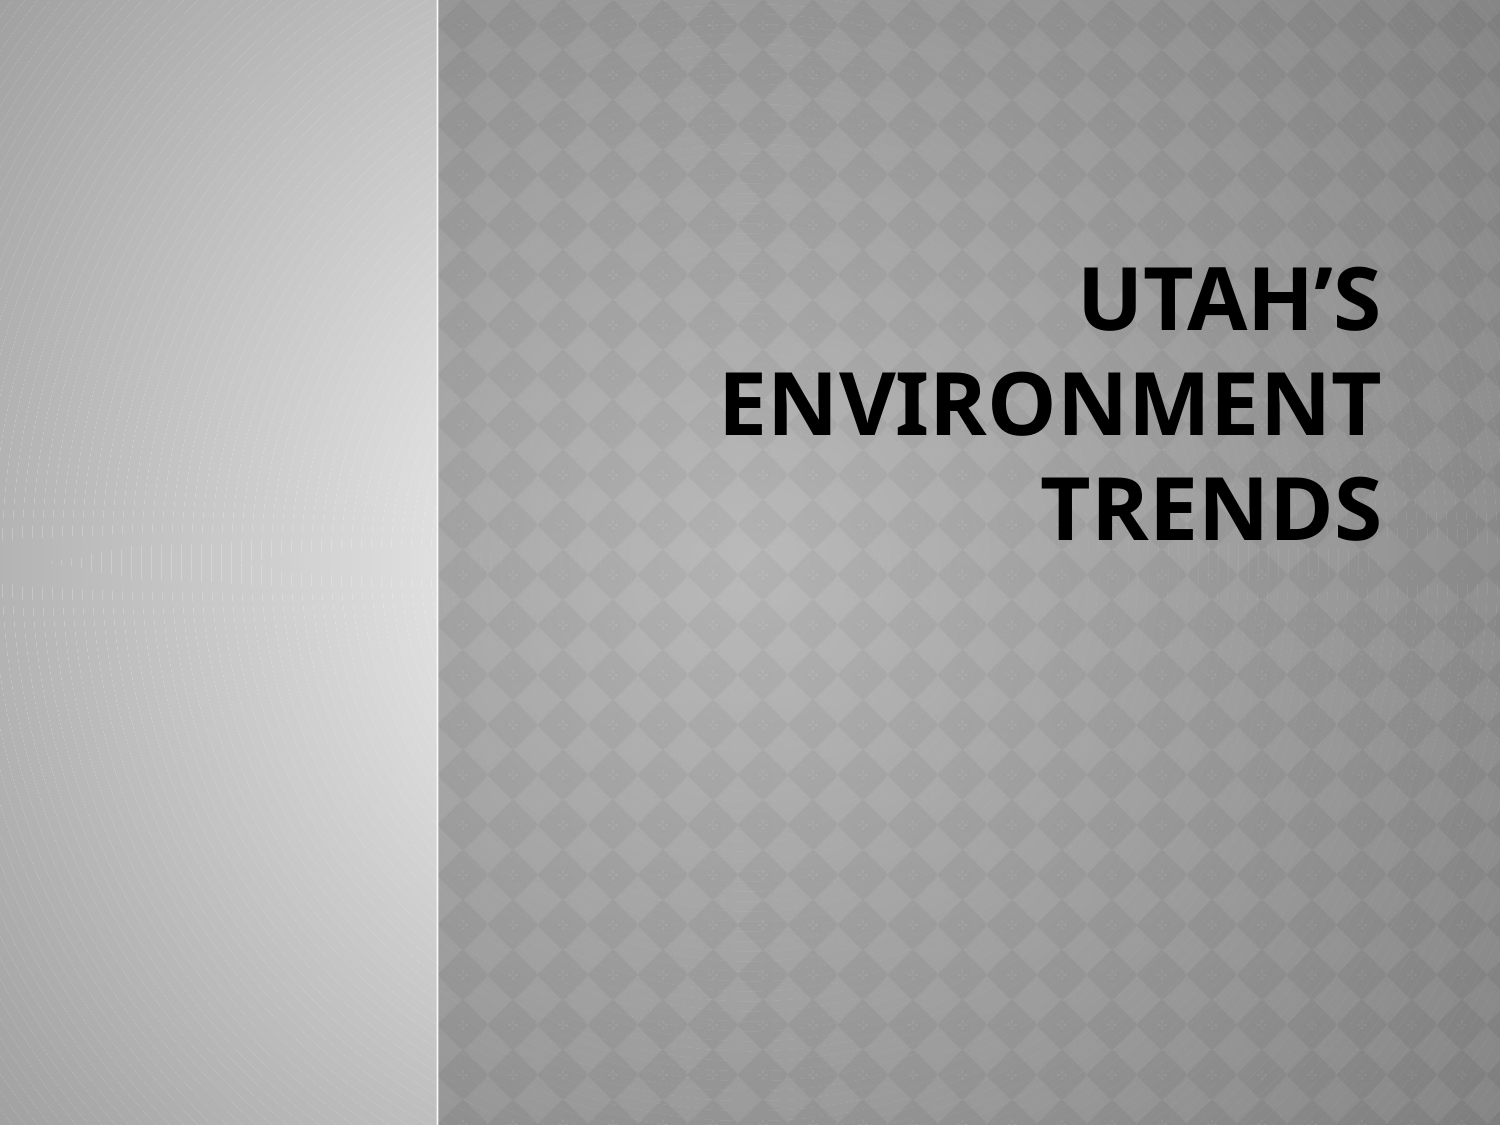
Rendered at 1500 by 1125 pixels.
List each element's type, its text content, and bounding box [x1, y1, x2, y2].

title Utah’s Environment Trends [552, 87, 1390, 558]
